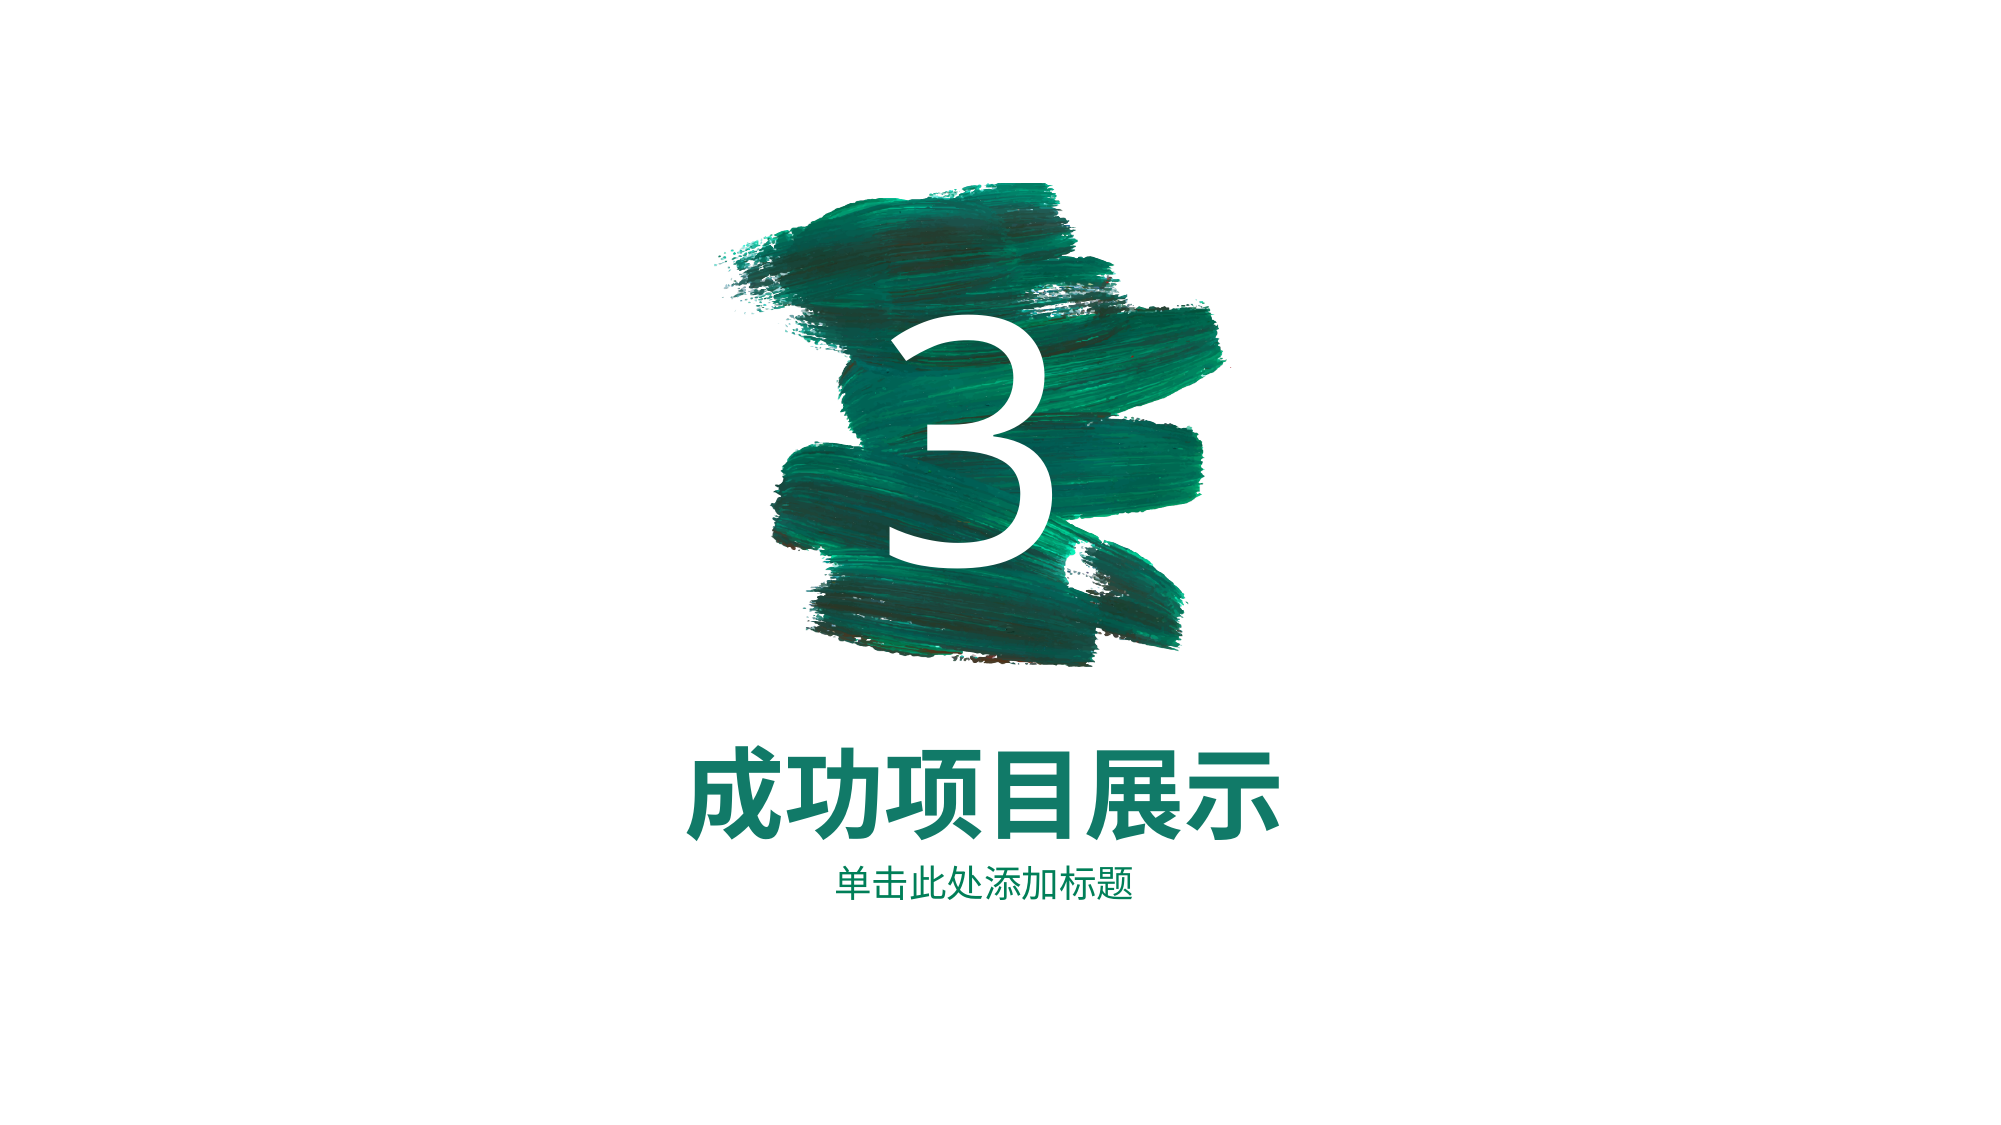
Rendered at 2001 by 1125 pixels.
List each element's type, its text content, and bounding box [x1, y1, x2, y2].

text_box 单击此处添加标题 [800, 852, 1168, 913]
text_box 成功项目展示 [486, 724, 1482, 860]
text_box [714, 182, 1233, 667]
